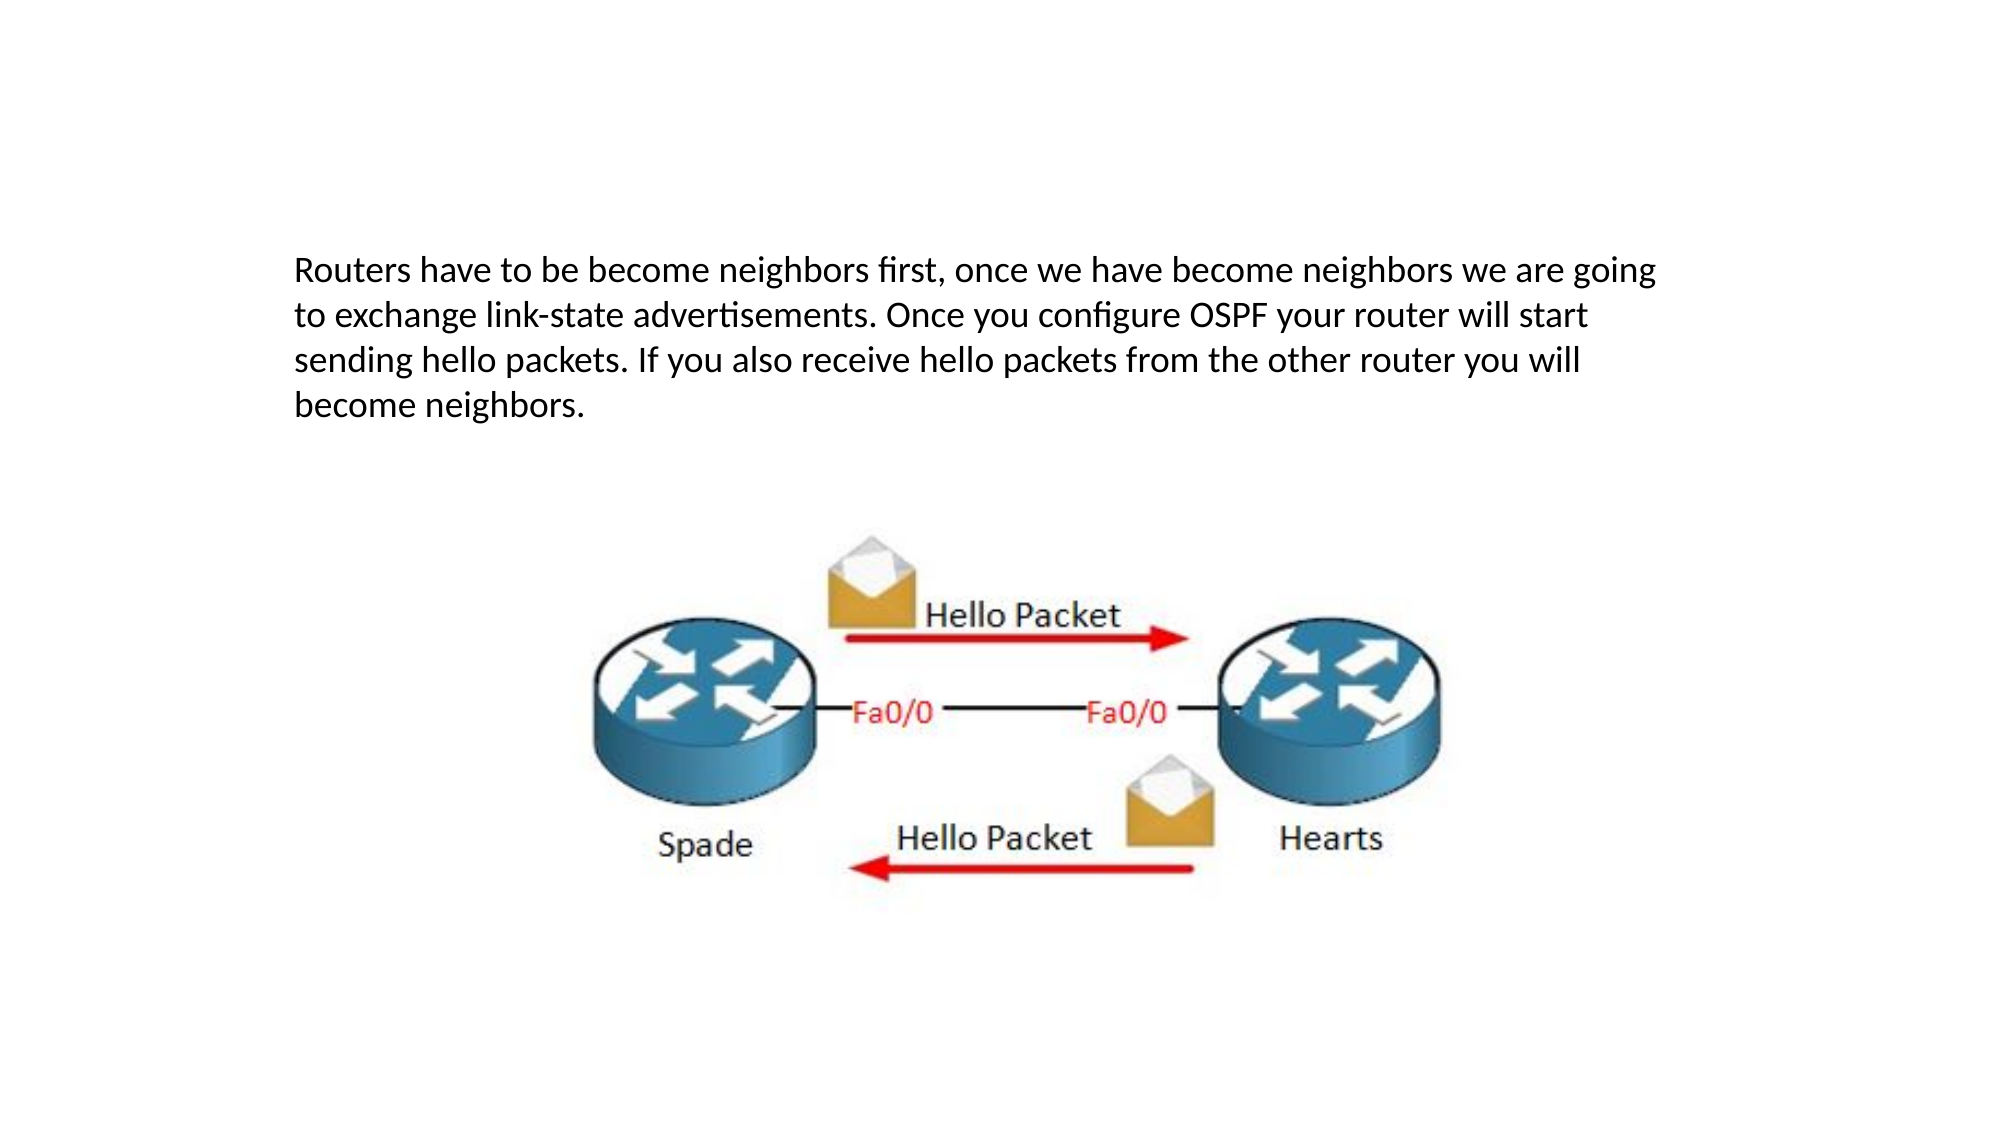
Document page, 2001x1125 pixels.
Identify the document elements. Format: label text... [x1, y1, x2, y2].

picture [503, 527, 1465, 929]
text_box Routers have to be become neighbors first, once we have become neighbors we are going to exchange link-state advertisements. Once you configure OSPF your router will start sending hello packets. If you also receive hello packets from the other router you will become neighbors. [279, 237, 1709, 478]
